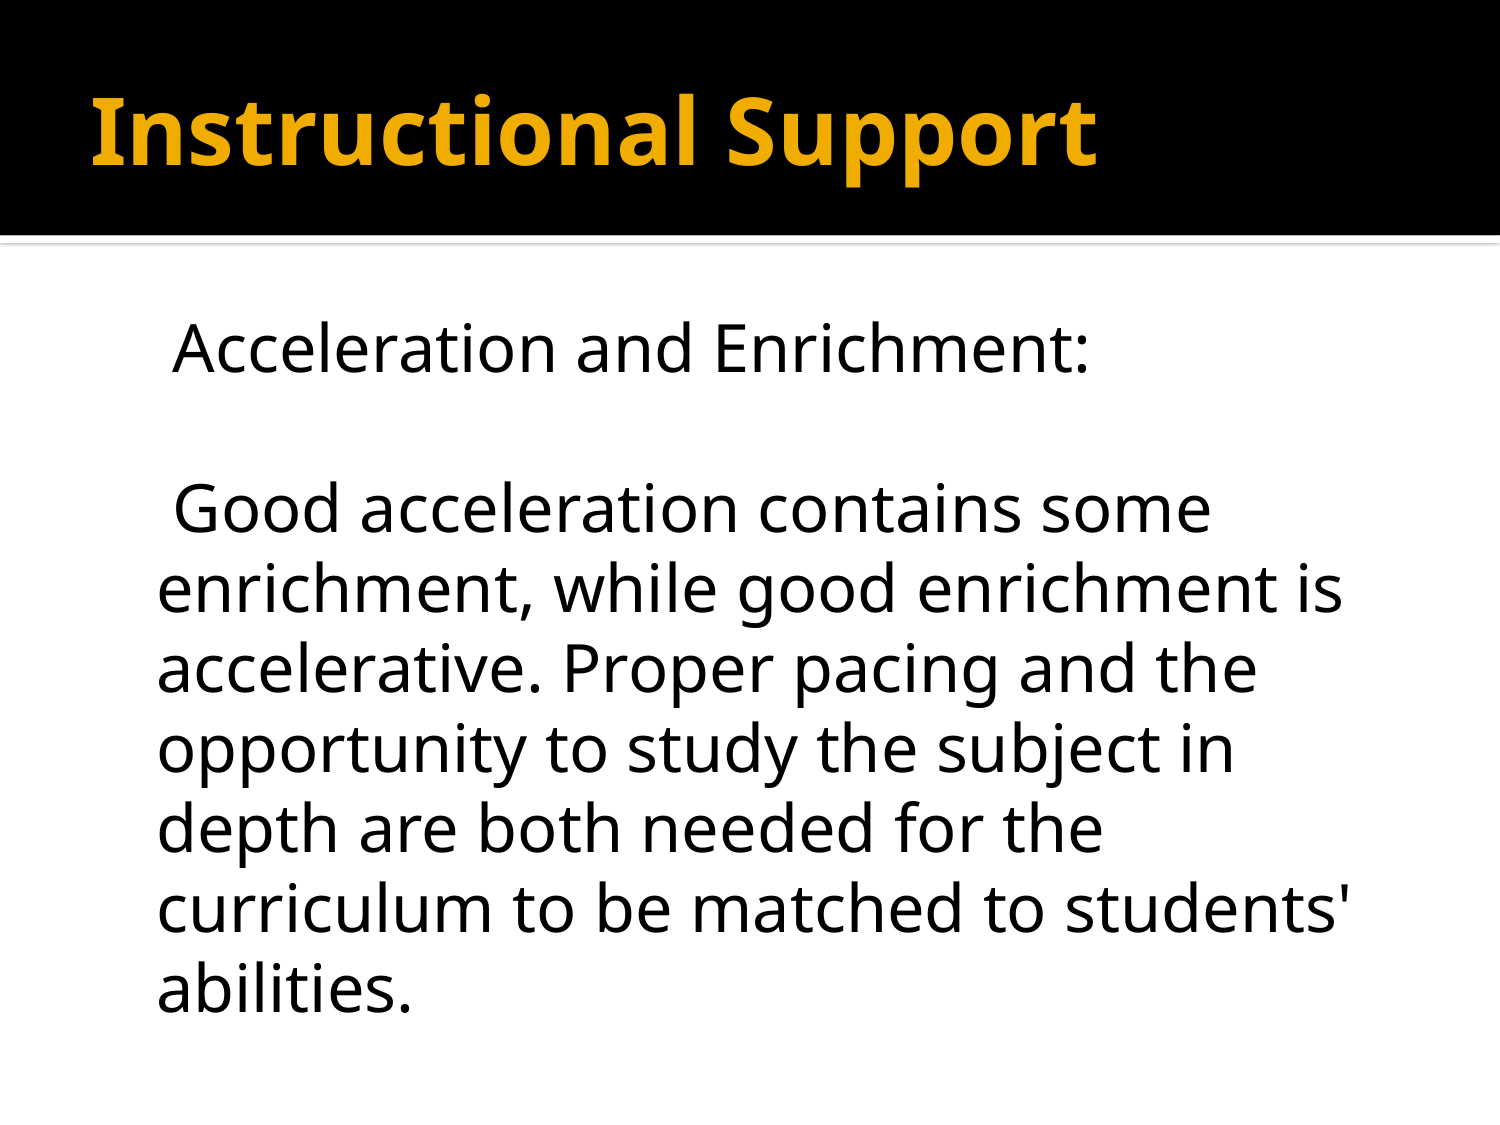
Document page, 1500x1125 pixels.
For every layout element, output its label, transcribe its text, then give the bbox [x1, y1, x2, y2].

title Instructional Support [75, 25, 1425, 231]
list Acceleration and Enrichment: Good acceleration contains some enrichment, while good enrichment is accelerative. Proper pacing and the opportunity to study the subject in depth are both needed for the curriculum to be matched to students' abilities. [75, 291, 1425, 1050]
